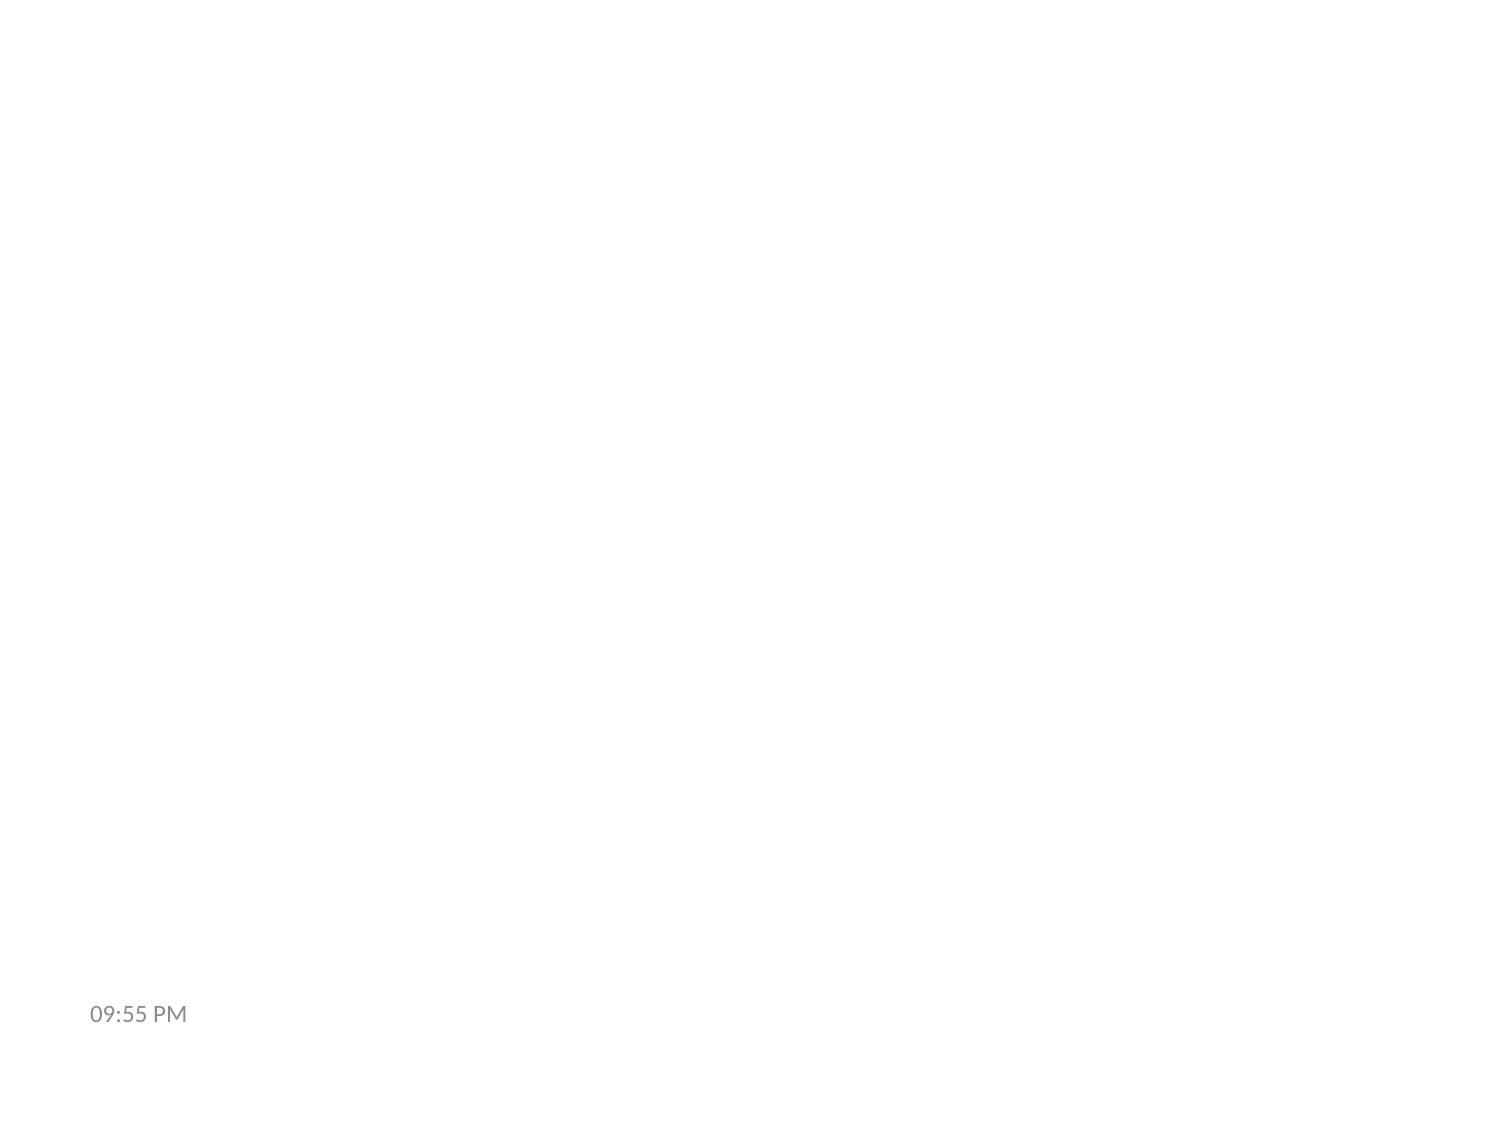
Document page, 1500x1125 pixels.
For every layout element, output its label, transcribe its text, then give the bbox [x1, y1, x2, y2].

text_box 3:35 PM [75, 982, 425, 1043]
